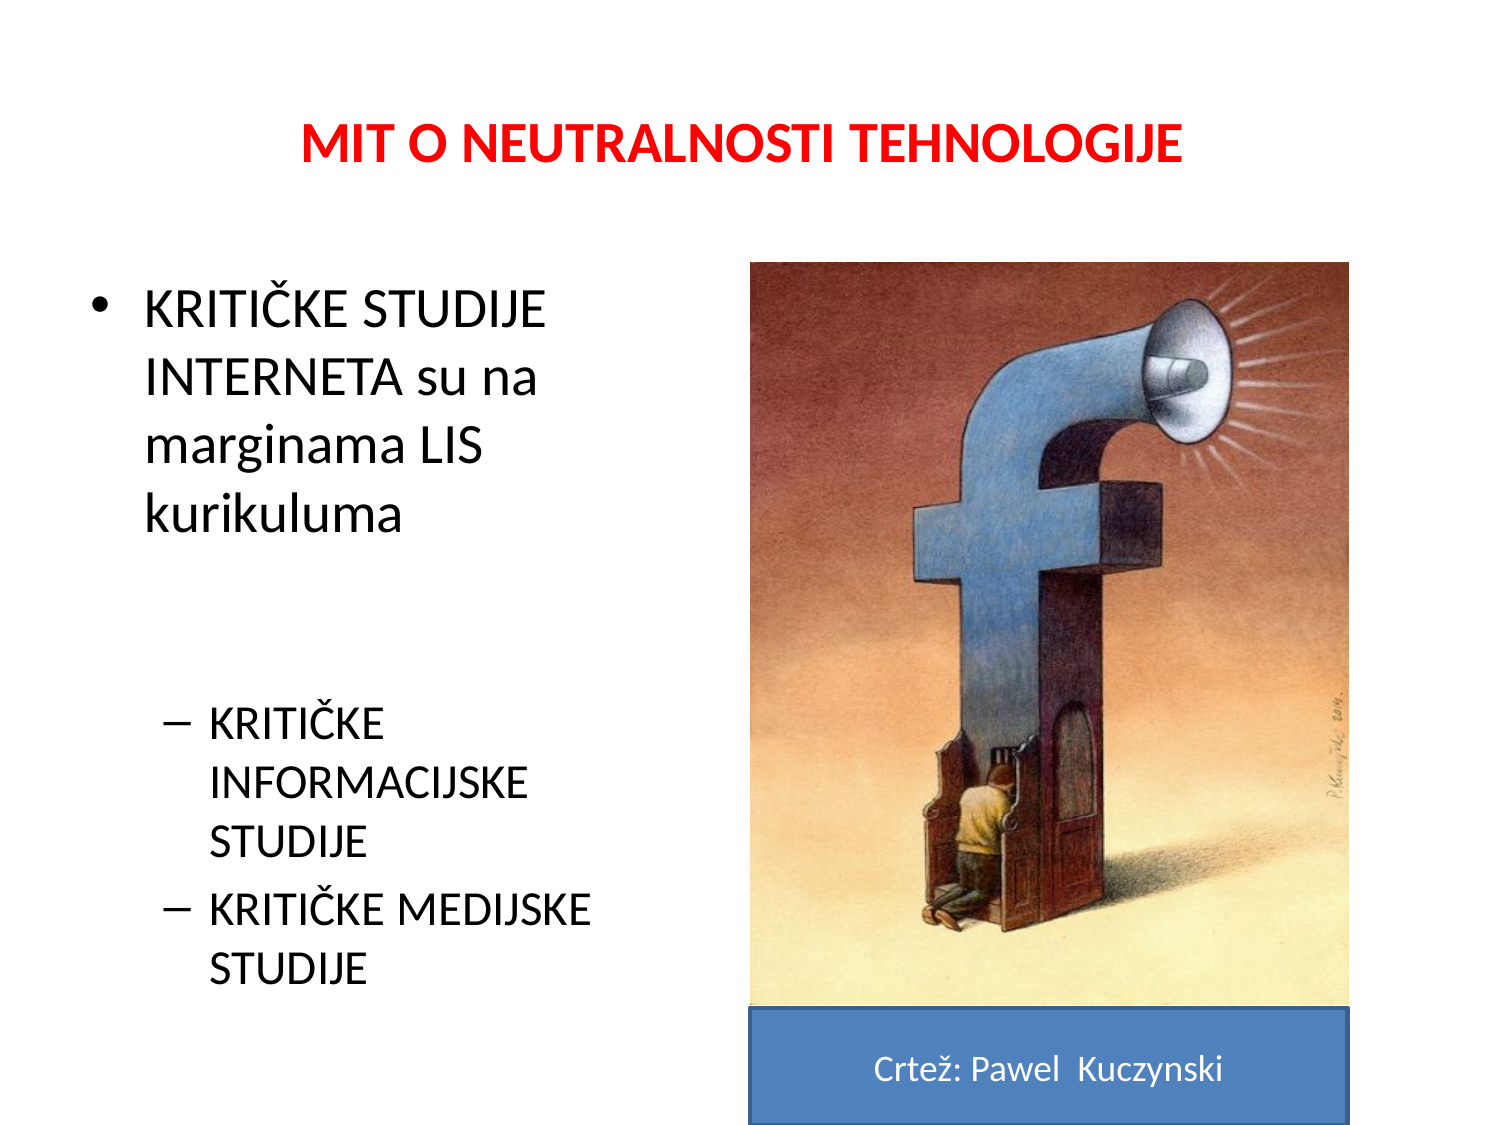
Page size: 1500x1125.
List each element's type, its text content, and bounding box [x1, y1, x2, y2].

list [749, 262, 1350, 1006]
list KRITIČKE STUDIJE INTERNETA su na marginama LIS kurikuluma KRITIČKE INFORMACIJSKE STUDIJE KRITIČKE MEDIJSKE STUDIJE [75, 262, 680, 1005]
text_box Crtež: Pawel Kuczynski [748, 1012, 1350, 1125]
title MIT O NEUTRALNOSTI TEHNOLOGIJE [75, 45, 1425, 233]
